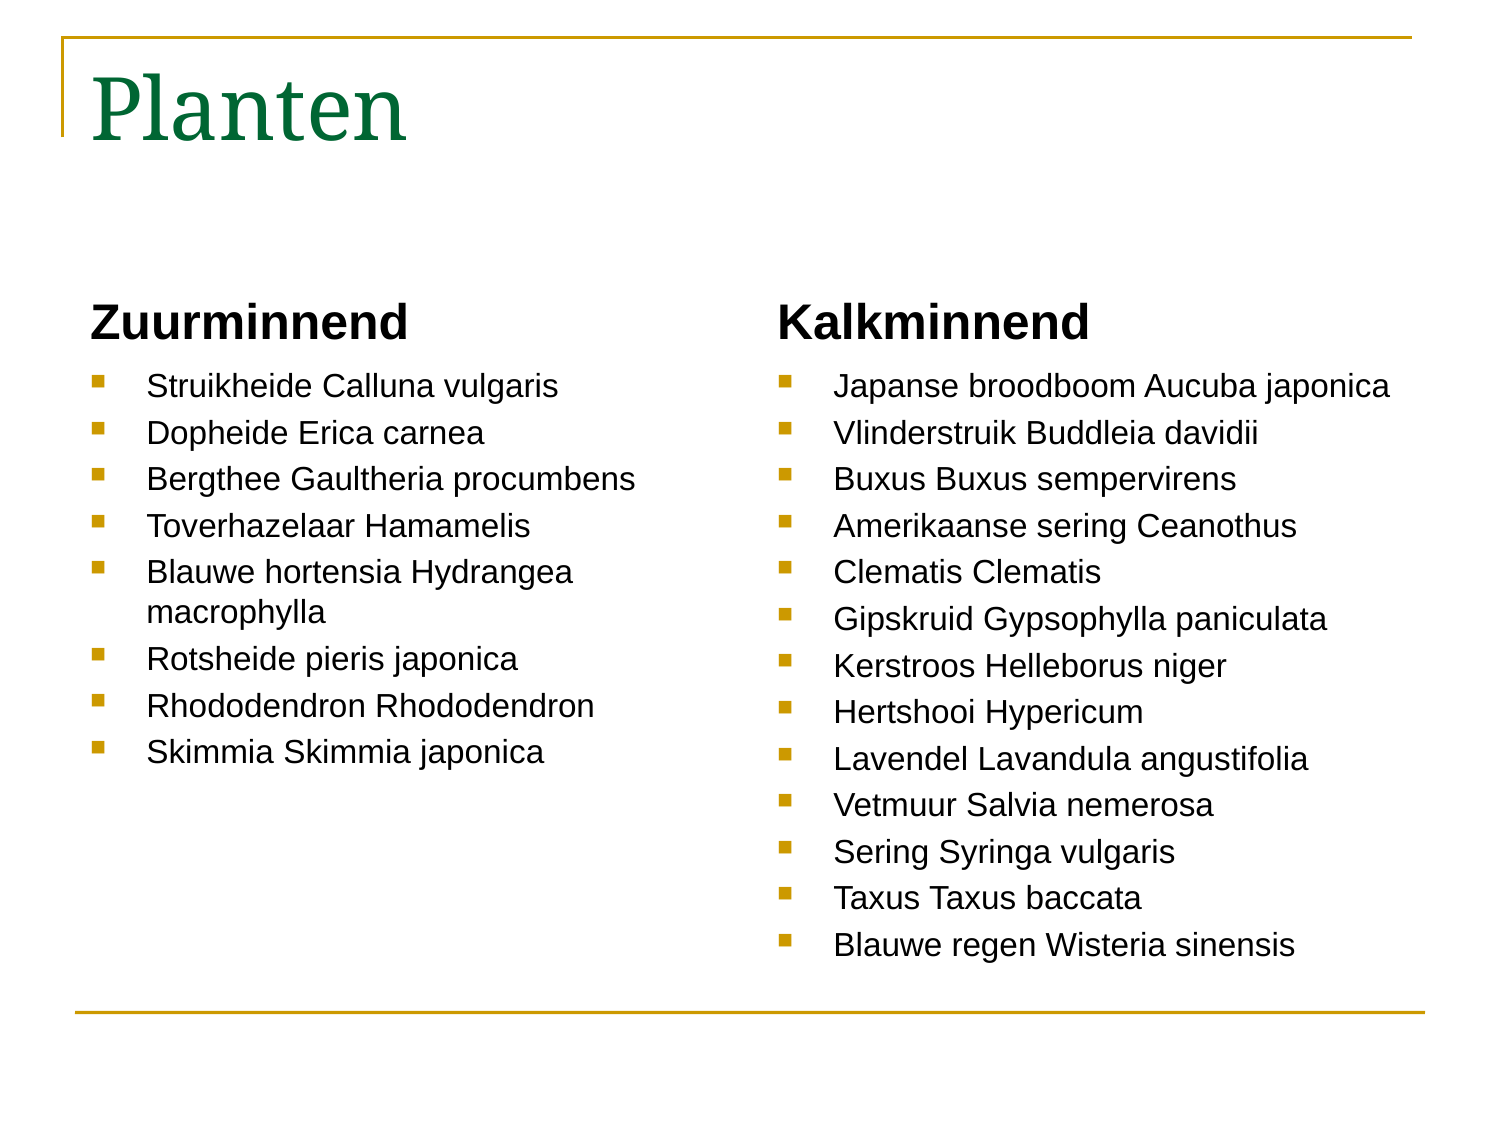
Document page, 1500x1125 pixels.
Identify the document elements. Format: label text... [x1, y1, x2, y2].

list Japanse broodboom Aucuba japonica Vlinderstruik Buddleia davidii Buxus Buxus sempervirens Amerikaanse sering Ceanothus Clematis Clematis Gipskruid Gypsophylla paniculata Kerstroos Helleborus niger Hertshooi Hypericum Lavendel Lavandula angustifolia Vetmuur Salvia nemerosa Sering Syringa vulgaris Taxus Taxus baccata Blauwe regen Wisteria sinensis [761, 356, 1425, 1005]
list Zuurminnend [75, 251, 738, 356]
list Kalkminnend [761, 251, 1425, 356]
title Planten [75, 45, 1425, 233]
list Struikheide Calluna vulgaris Dopheide Erica carnea Bergthee Gaultheria procumbens Toverhazelaar Hamamelis Blauwe hortensia Hydrangea macrophylla Rotsheide pieris japonica Rhododendron Rhododendron Skimmia Skimmia japonica [75, 356, 738, 1005]
